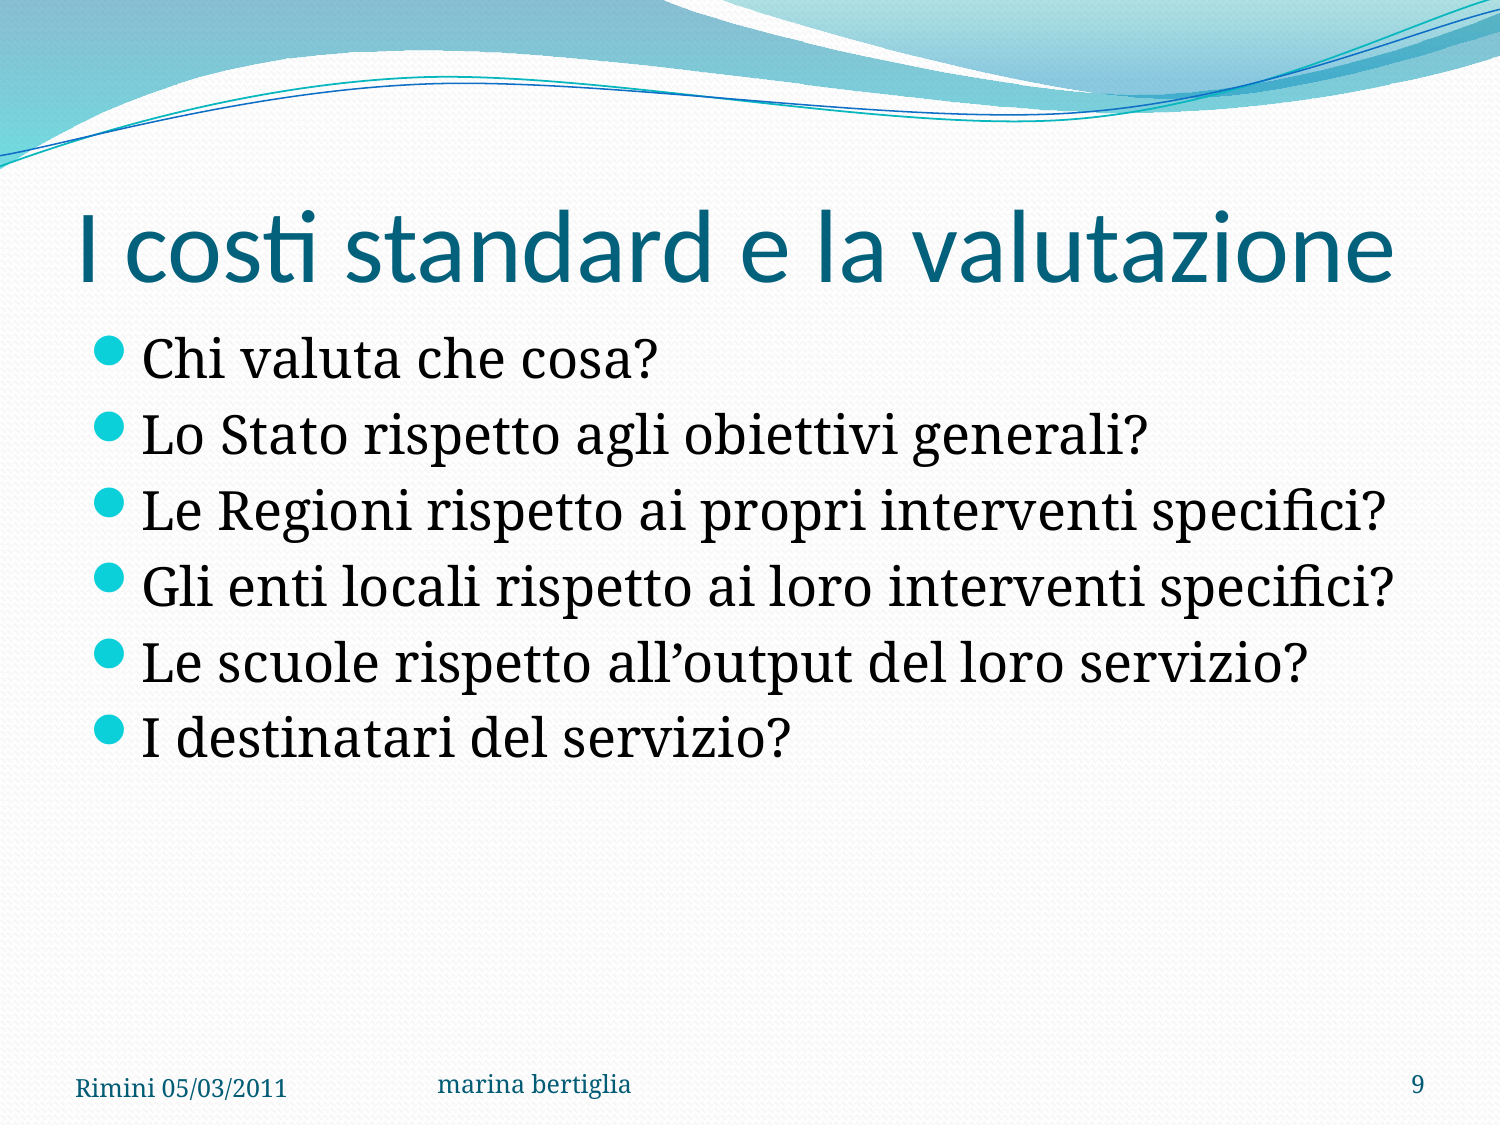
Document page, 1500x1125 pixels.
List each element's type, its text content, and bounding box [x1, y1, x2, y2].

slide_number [75, 1042, 425, 1103]
slide_number 9 [1299, 1042, 1425, 1103]
footer marina bertiglia [437, 1042, 988, 1103]
list Chi valuta che cosa? Lo Stato rispetto agli obiettivi generali? Le Regioni rispetto ai propri interventi specifici? Gli enti locali rispetto ai loro interventi specifici? Le scuole rispetto all’output del loro servizio? I destinatari del servizio? [75, 317, 1425, 1038]
title I costi standard e la valutazione [75, 115, 1425, 303]
